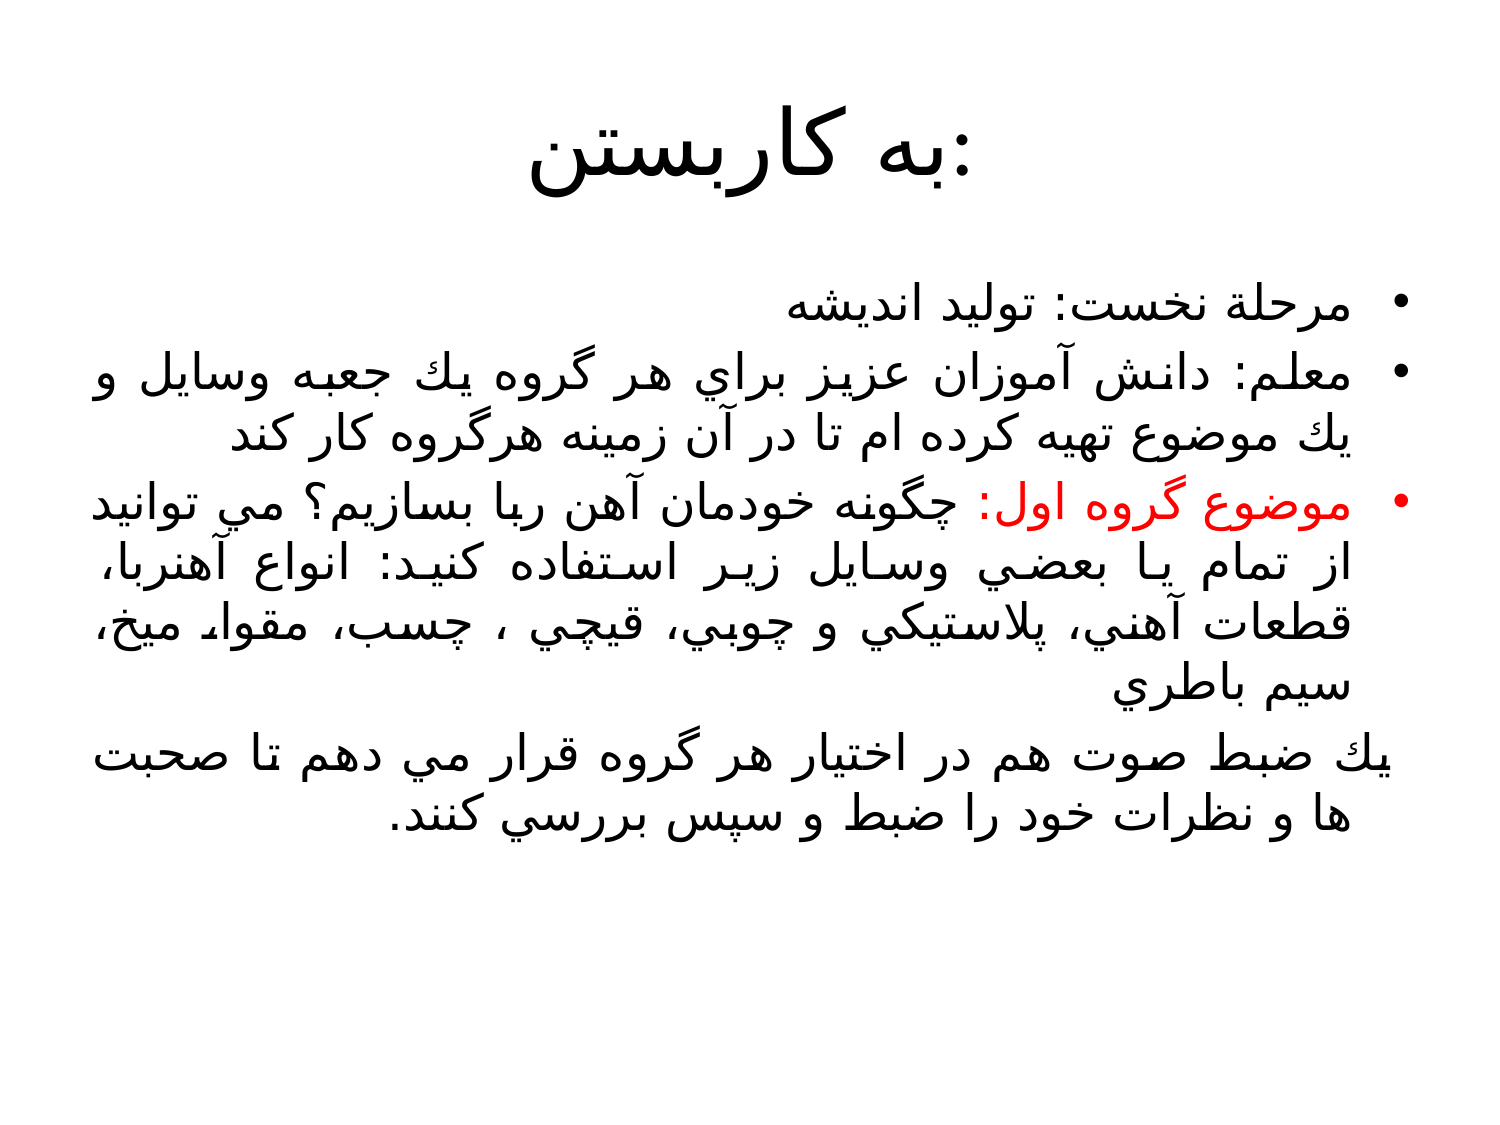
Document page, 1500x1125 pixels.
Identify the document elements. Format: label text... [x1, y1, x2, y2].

list مرحلة نخست: توليد انديشه معلم: دانش آموزان عزيز براي هر گروه يك جعبه وسايل و يك موضوع تهيه كرده ام تا در آن زمينه هرگروه كار كند موضوع گروه اول: چگونه خودمان آهن ربا بسازيم؟ مي توانيد از تمام يا بعضي وسايل زير استفاده كنيد: انواع آهنربا، قطعات آهني، پلاستيكي و چوبي، قيچي ، چسب، مقوا، ميخ، سيم باطري يك ضبط صوت هم در اختيار هر گروه قرار مي دهم تا صحبت ها و نظرات خود را ضبط و سپس بررسي كنند. [75, 262, 1425, 1005]
title به كاربستن: [75, 45, 1425, 233]
